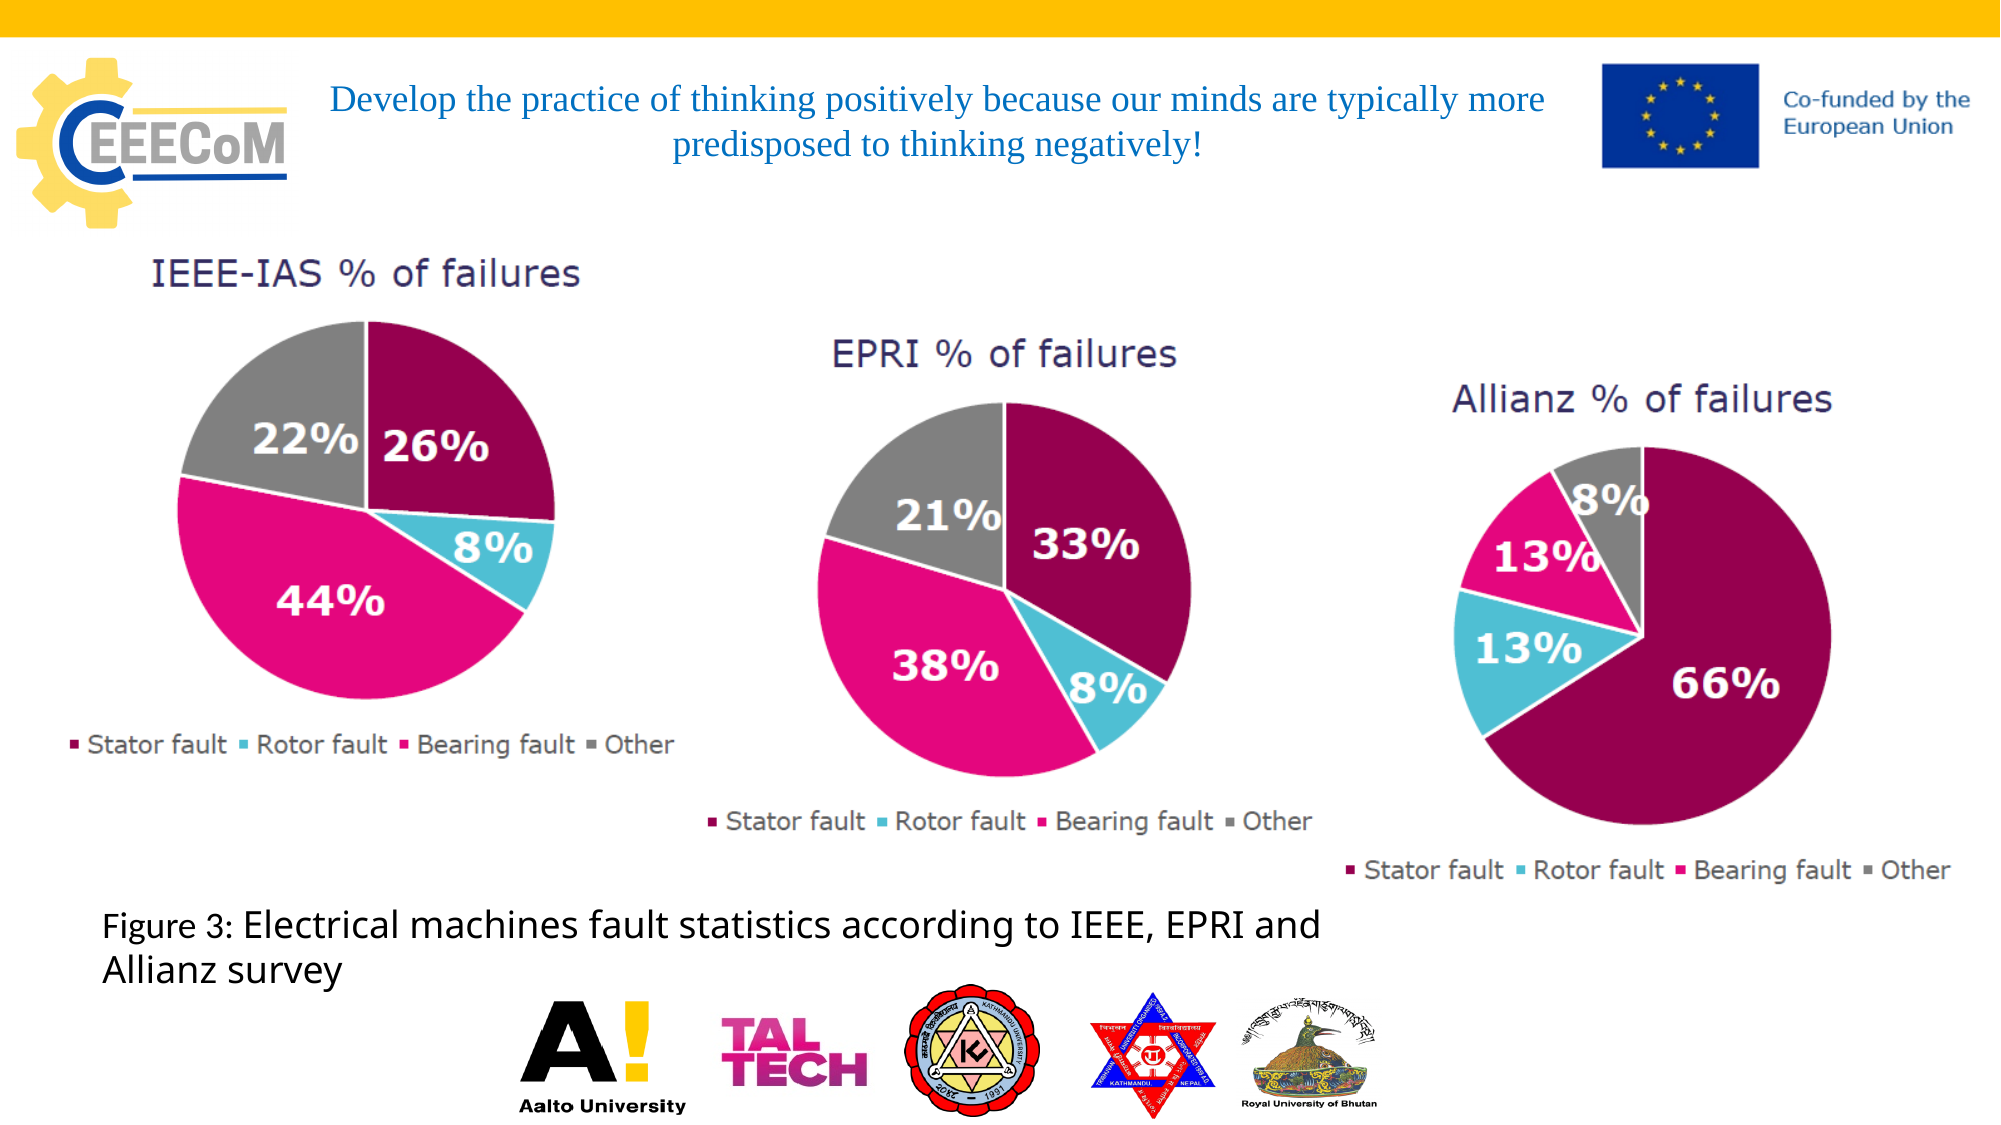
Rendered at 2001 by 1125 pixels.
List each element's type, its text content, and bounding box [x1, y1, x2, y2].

picture [1595, 46, 2000, 181]
title Develop the practice of thinking positively because our minds are typically more predisposed to thinking negatively! [312, 37, 1565, 201]
picture [35, 238, 1969, 888]
text_box Figure 3: Electrical machines fault statistics according to IEEE, EPRI and Allianz survey [87, 899, 1450, 999]
picture [512, 999, 1382, 1125]
picture [11, 50, 299, 237]
